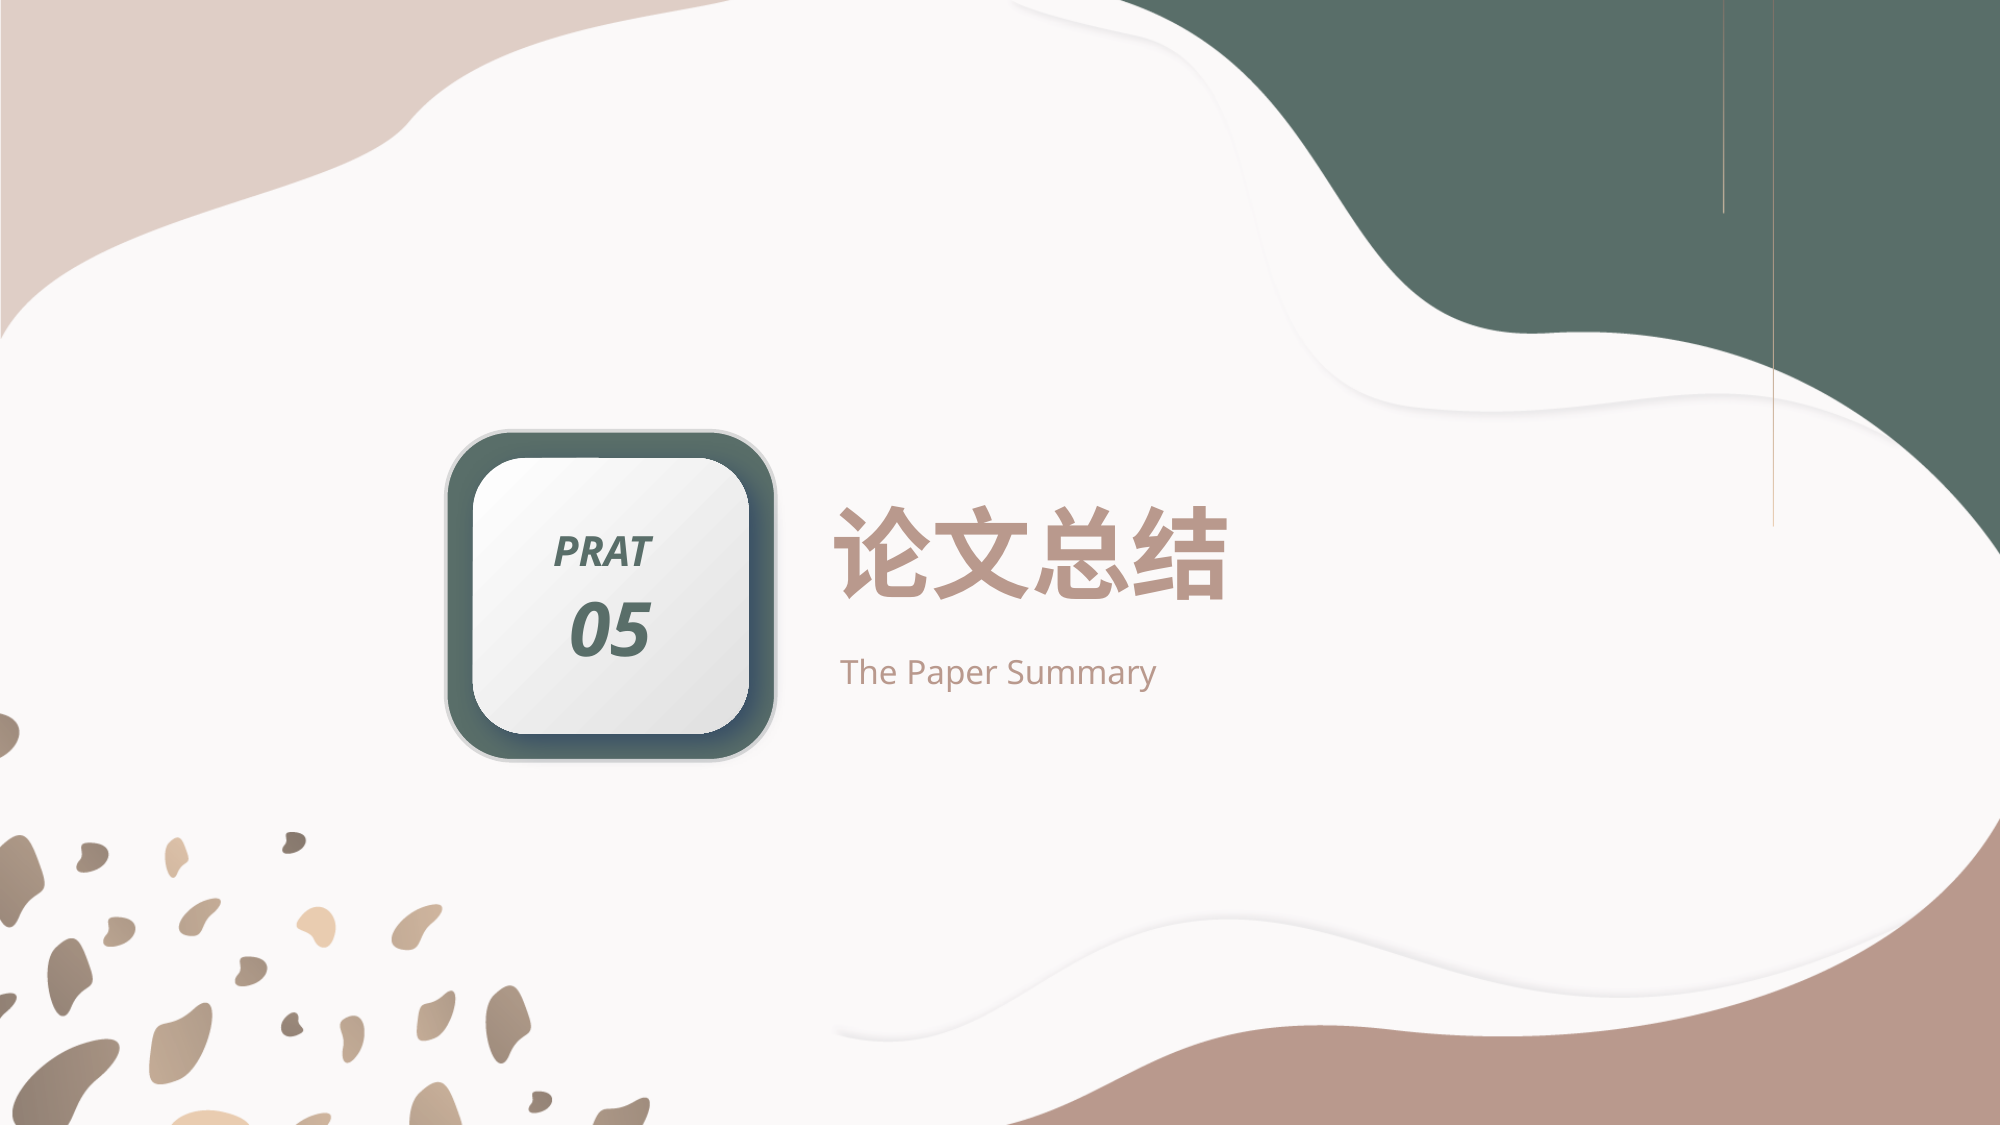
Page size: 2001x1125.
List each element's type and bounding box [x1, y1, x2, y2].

text_box [816, 483, 1555, 700]
text_box [445, 430, 776, 761]
picture [0, 0, 2000, 1125]
